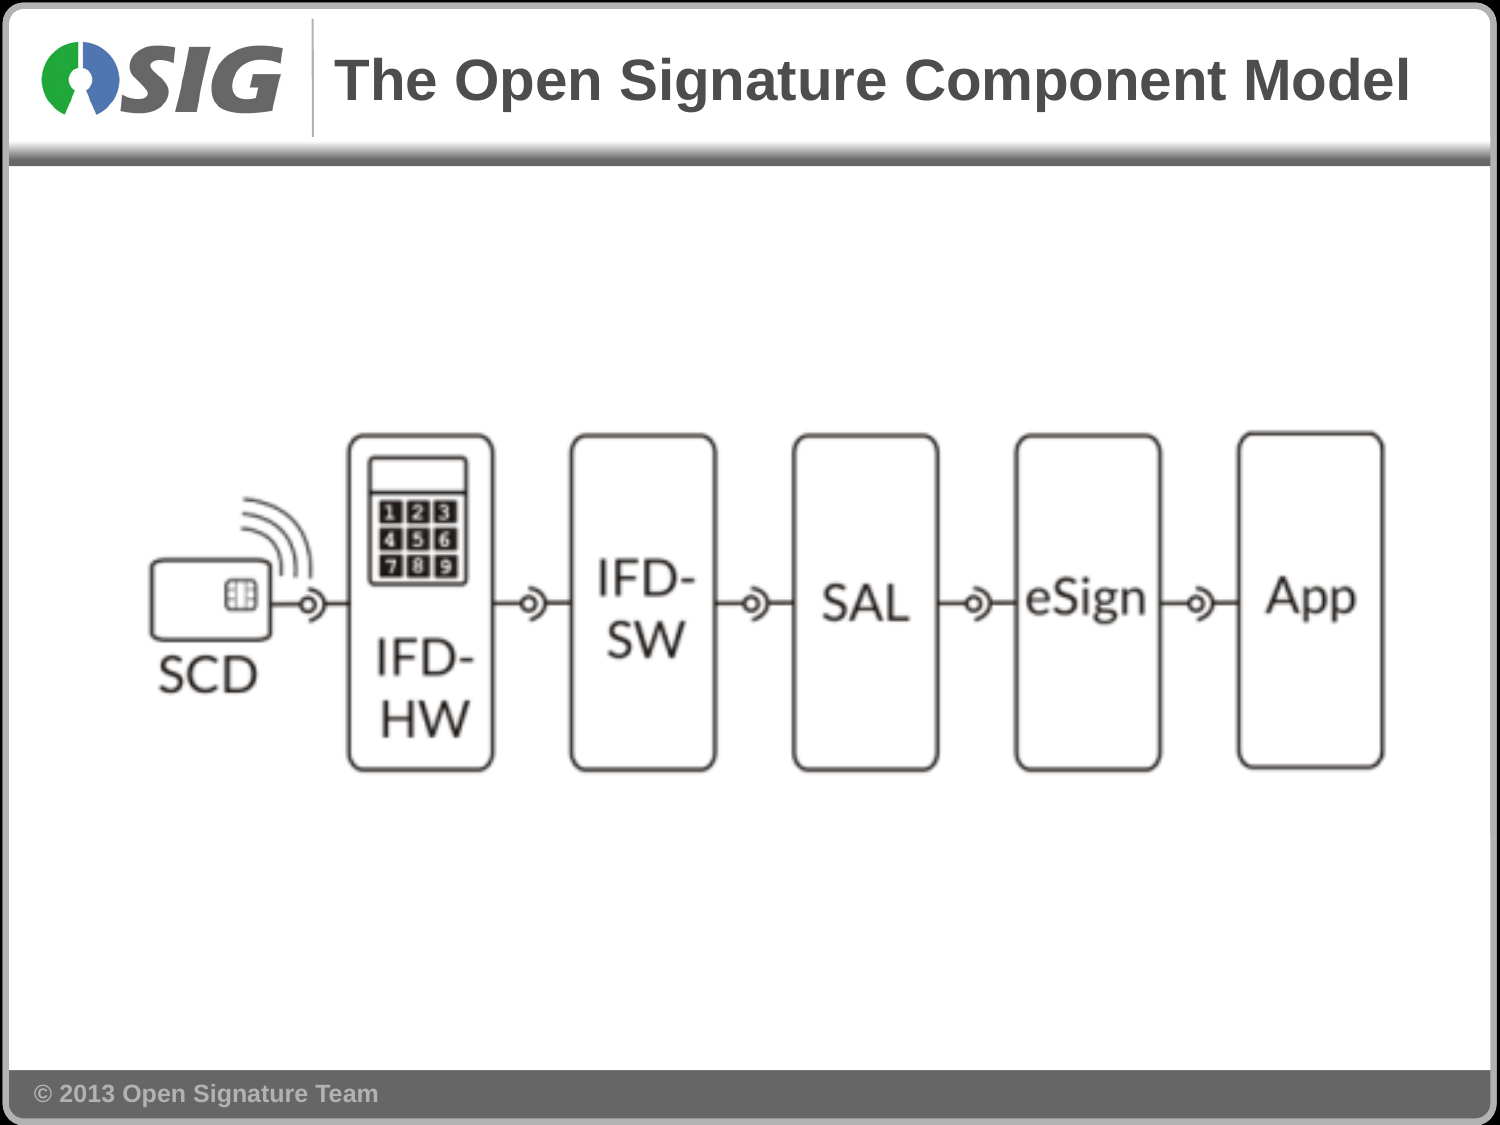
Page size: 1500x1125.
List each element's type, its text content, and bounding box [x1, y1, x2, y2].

picture [17, 29, 309, 127]
picture [9, 137, 320, 168]
picture [1459, 137, 1490, 168]
picture [88, 349, 1448, 855]
title The Open Signature Component Model [320, 34, 1459, 190]
